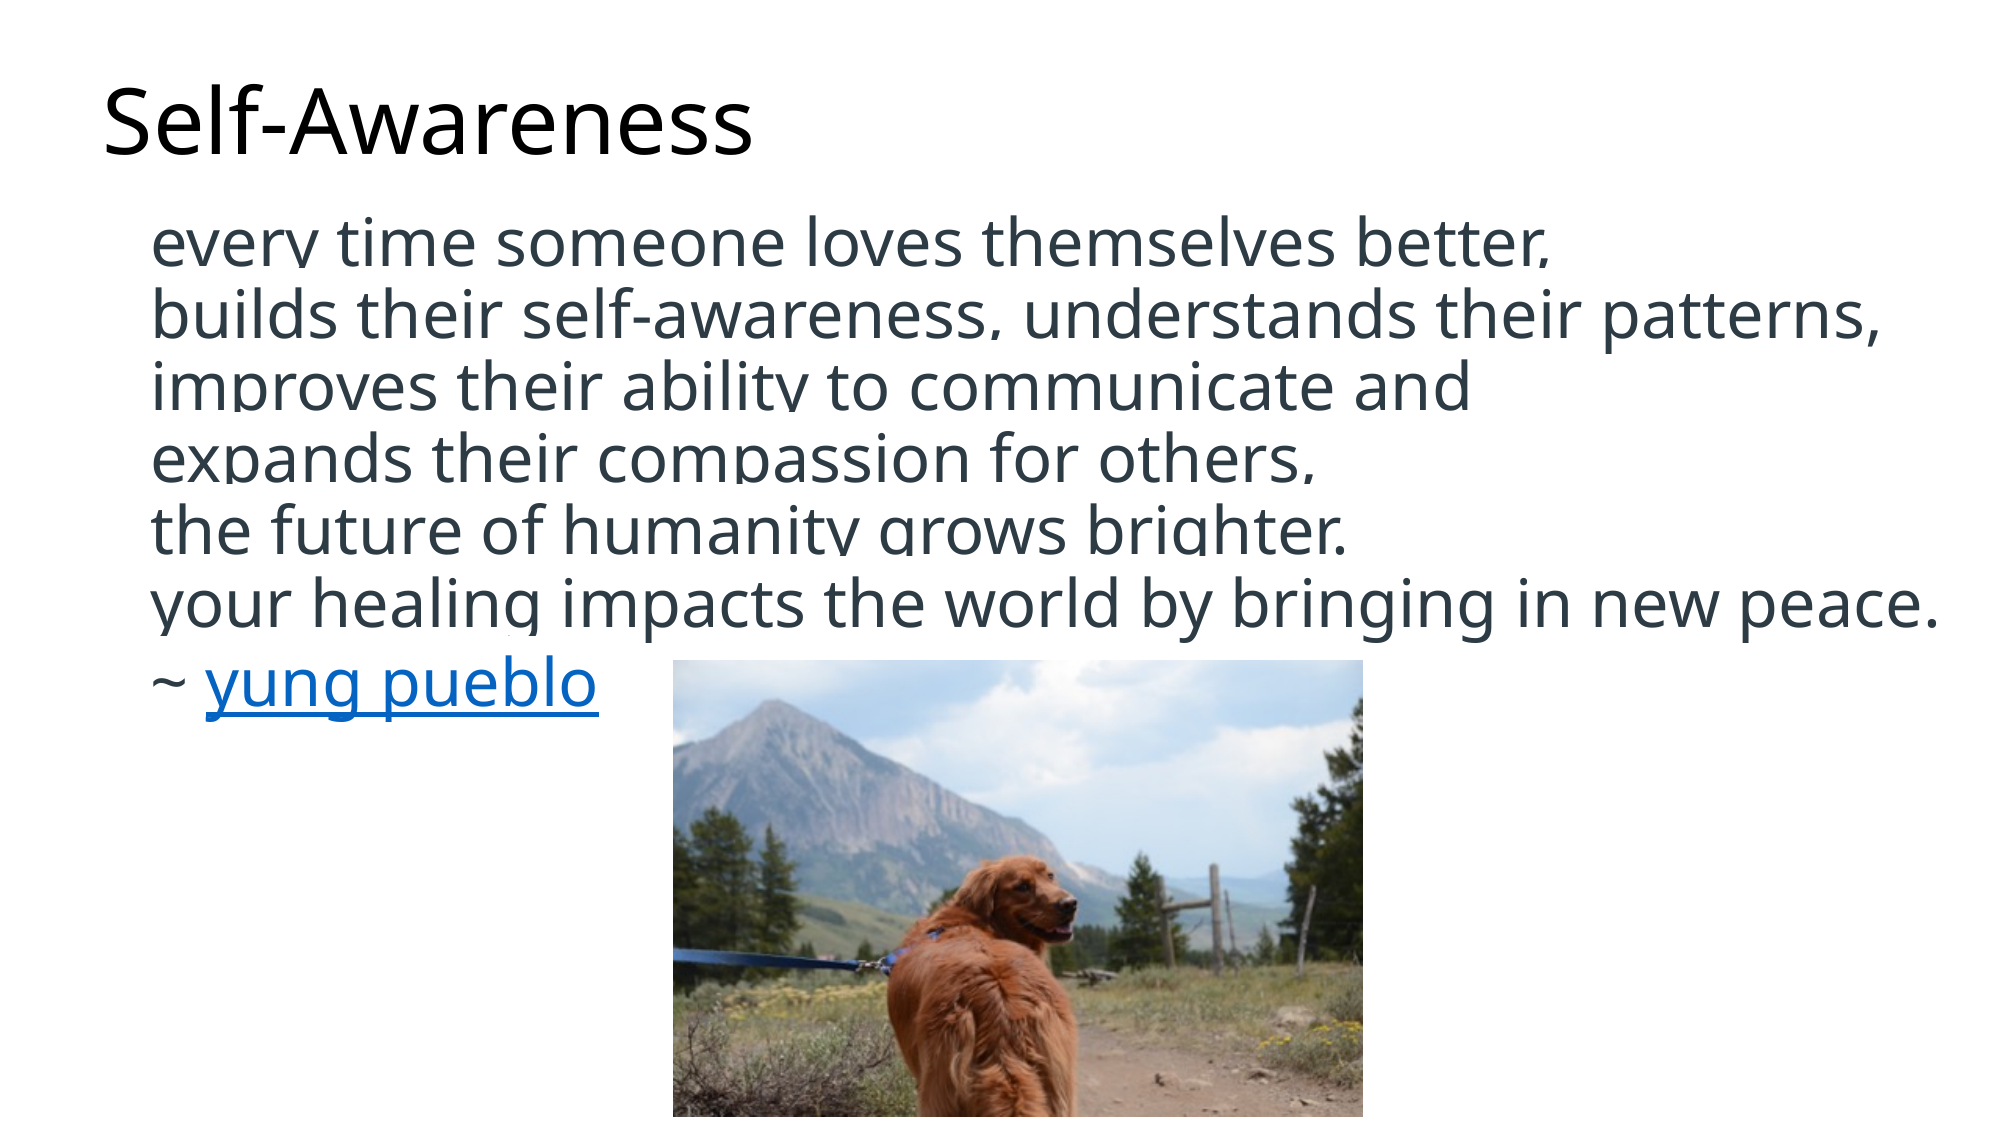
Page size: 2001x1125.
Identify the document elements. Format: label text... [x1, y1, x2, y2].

list every time someone loves themselves better, builds their self-awareness, understands their patterns, improves their ability to communicate and expands their compassion for others, the future of humanity grows brighter. your healing impacts the world by bringing in new peace. ~ yung pueblo [135, 201, 1988, 1055]
title Self-Awareness [87, 48, 1813, 202]
picture [673, 660, 1363, 1118]
